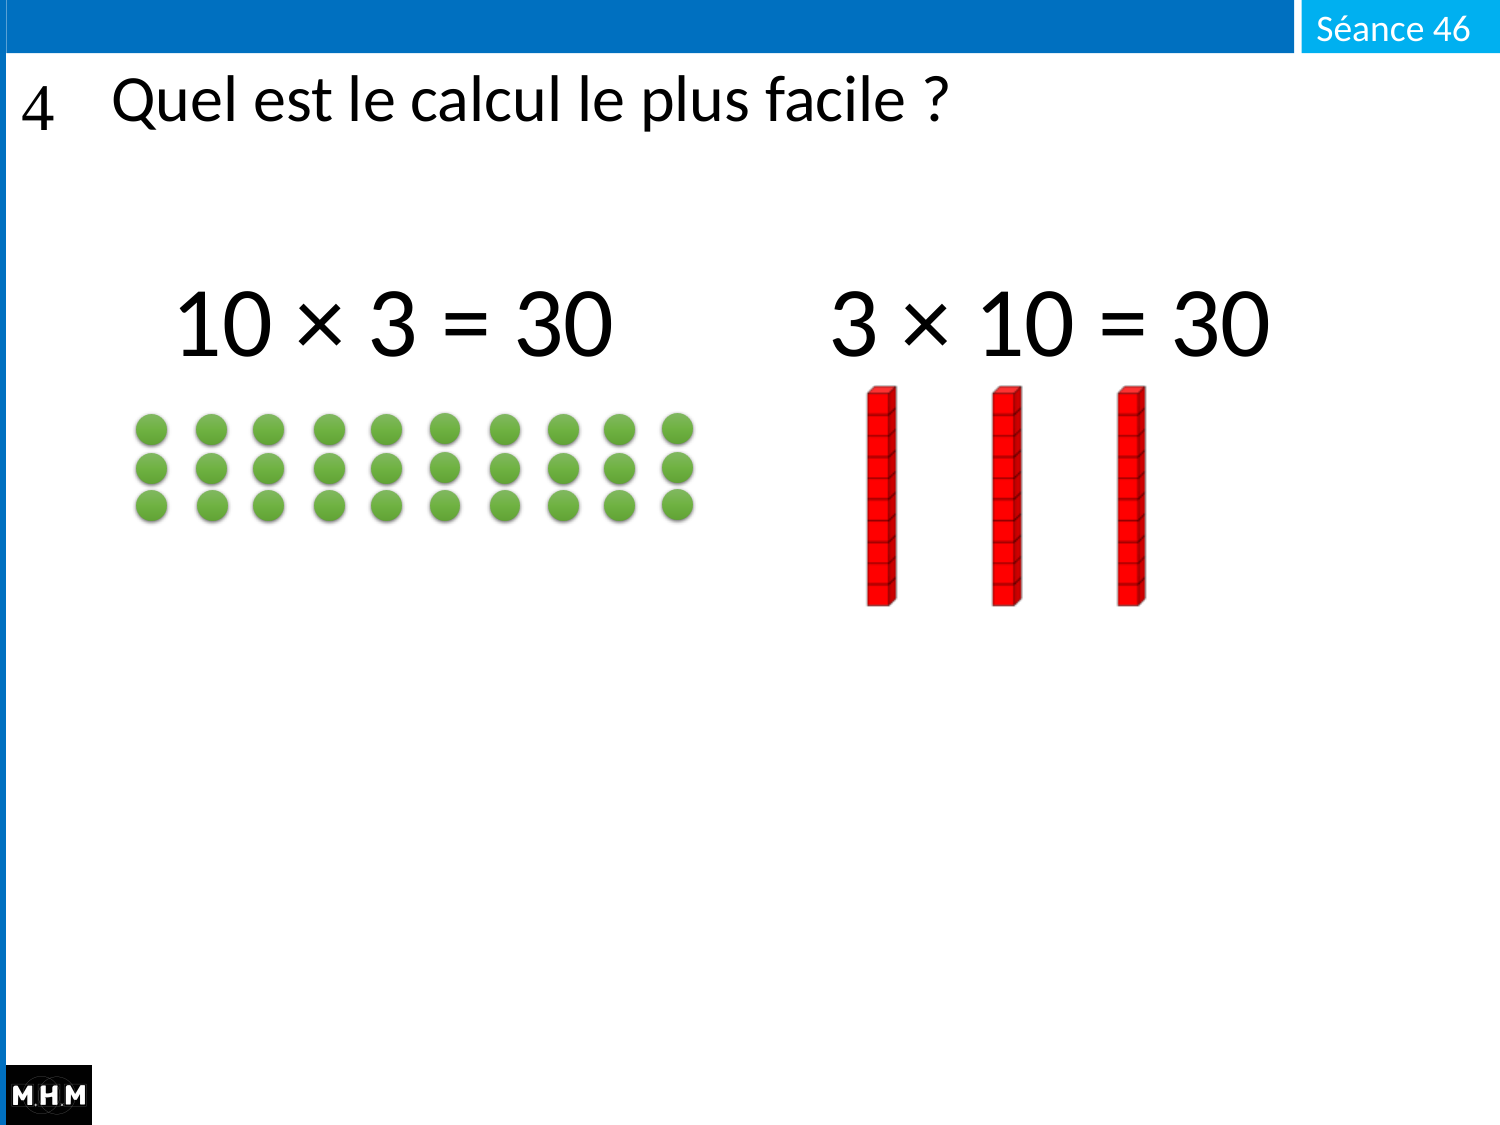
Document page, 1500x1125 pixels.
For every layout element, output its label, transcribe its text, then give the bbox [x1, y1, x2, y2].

picture [860, 385, 1182, 616]
text_box 3 × 10 = 30 [774, 249, 1349, 385]
picture [132, 411, 707, 529]
text_box 10 × 3 = 30 [132, 249, 678, 385]
picture [6, 1065, 92, 1125]
title Quel est le calcul le plus facile ? [96, 57, 1391, 144]
